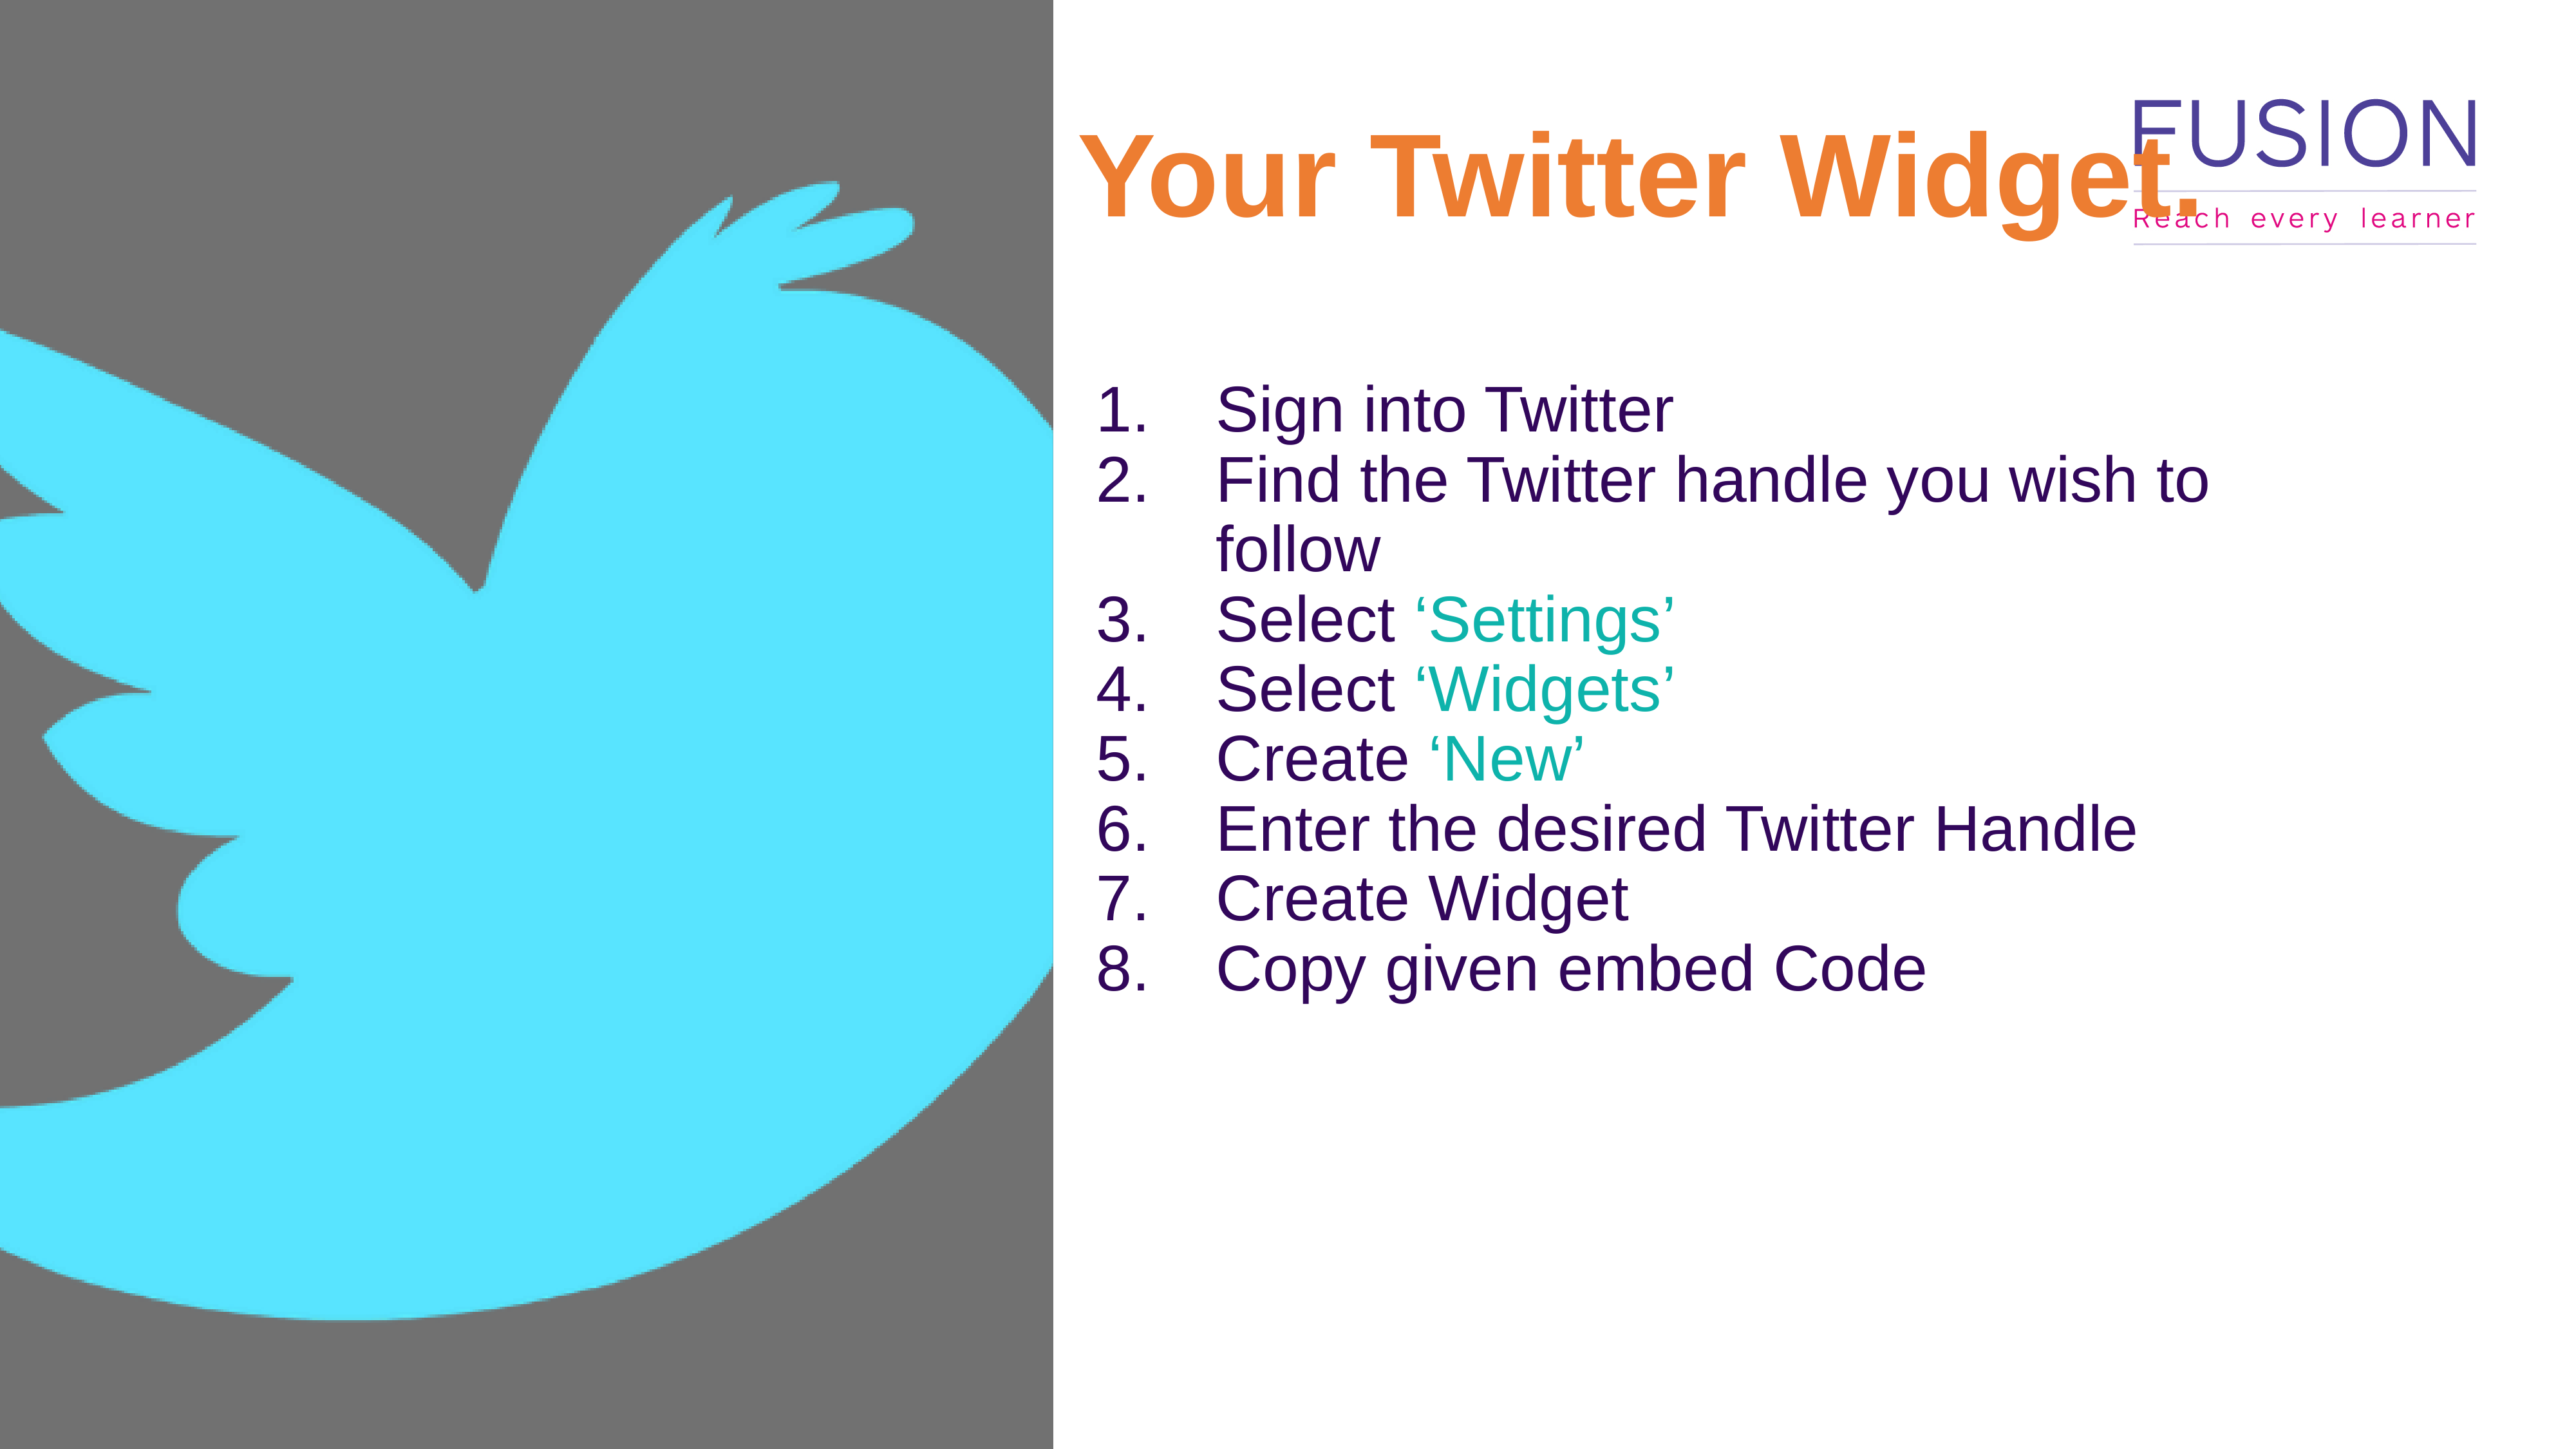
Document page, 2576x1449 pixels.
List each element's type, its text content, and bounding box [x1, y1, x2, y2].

title Your Twitter Widget. [1067, 38, 2576, 318]
picture [0, 0, 2576, 1449]
list Sign into Twitter Find the Twitter handle you wish to follow Select ‘Settings’ Select ‘Widgets’ Create ‘New’ Enter the desired Twitter Handle Create Widget Copy given embed Code [1086, 371, 2274, 1012]
